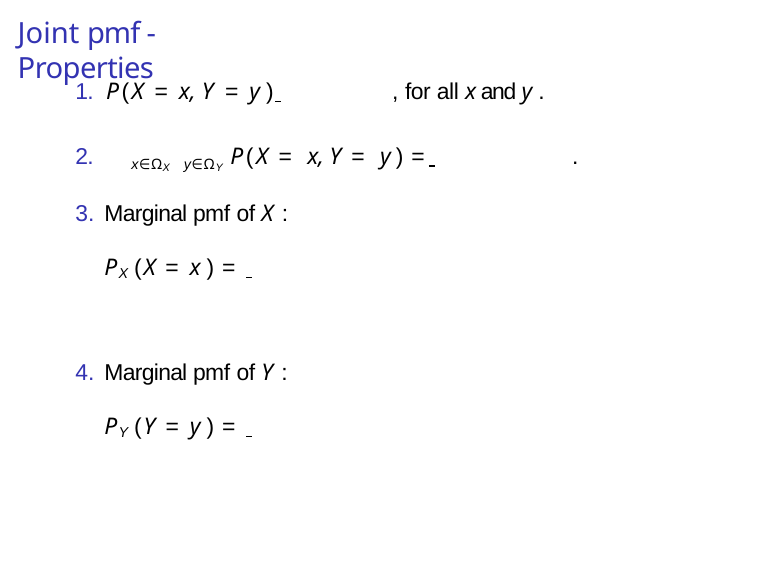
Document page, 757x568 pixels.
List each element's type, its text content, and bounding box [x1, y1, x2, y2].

text_box 1. P(X = x, Y = y ) , for all x and y . 2. x∈ΩX y∈ΩY P(X = x, Y = y ) = . Marginal pmf of X : PX (X = x ) = Marginal pmf of Y : PY (Y = y ) = [73, 75, 725, 468]
title Joint pmf - Properties [15, 11, 291, 110]
